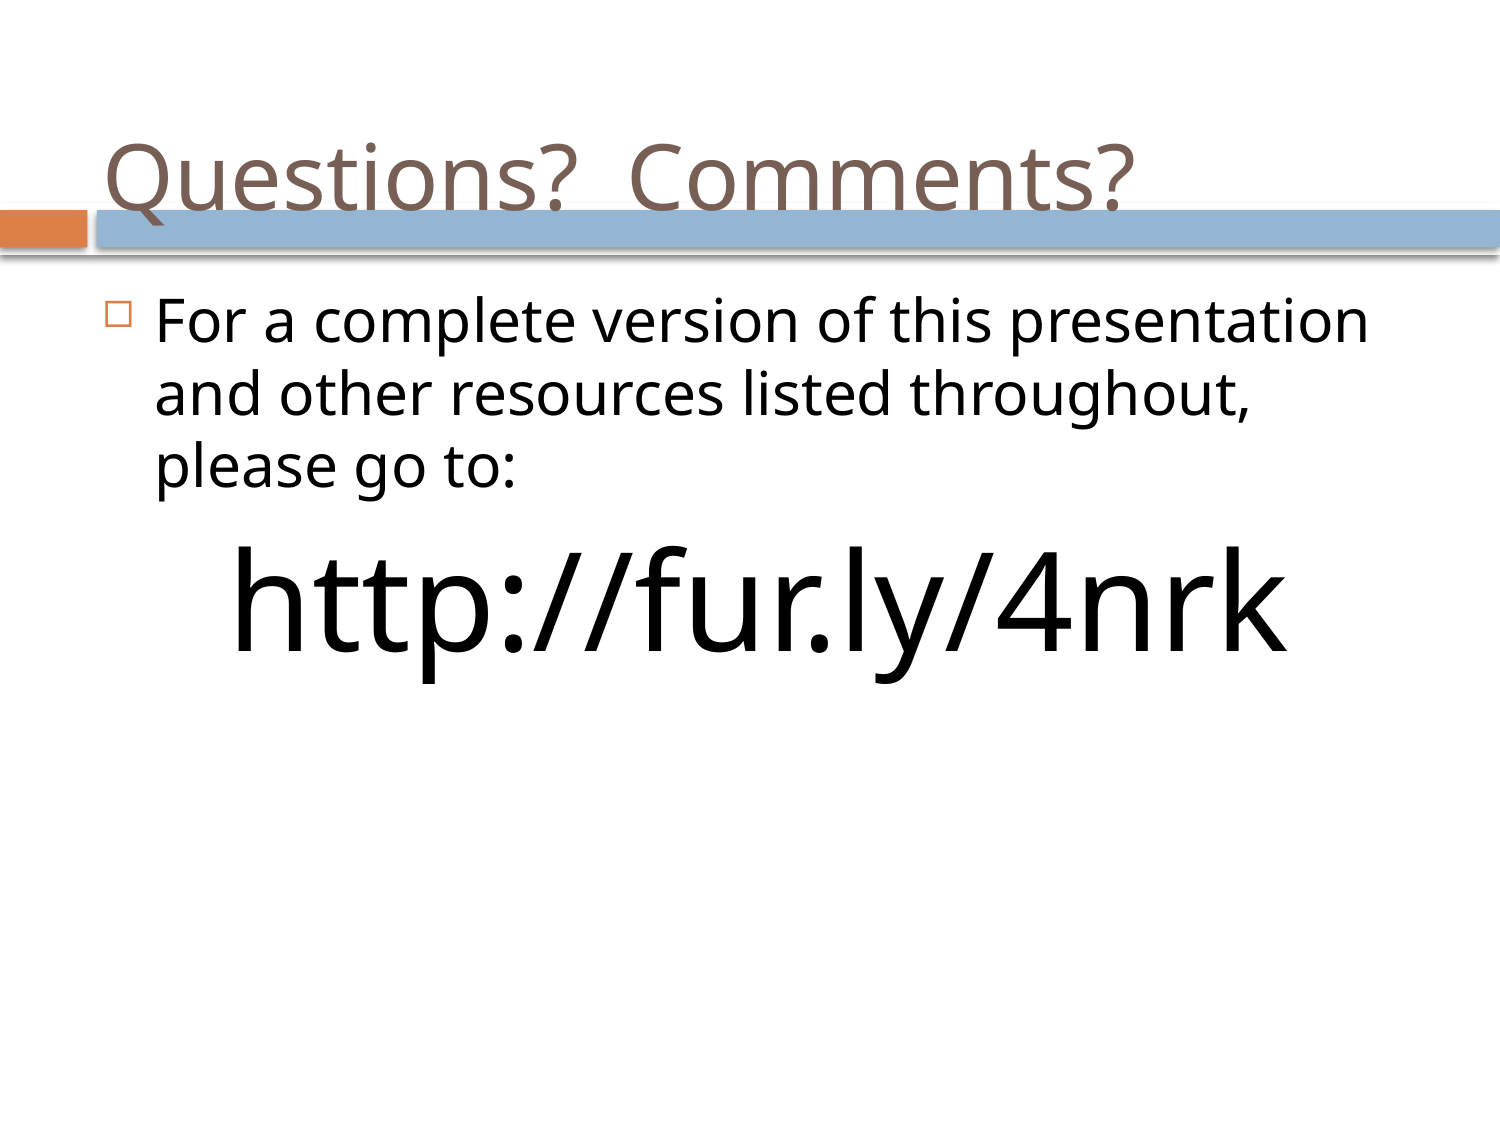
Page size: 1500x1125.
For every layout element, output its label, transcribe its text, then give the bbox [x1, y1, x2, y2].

title Questions? Comments? [87, 87, 1430, 260]
list For a complete version of this presentation and other resources listed throughout, please go to: http://fur.ly/4nrk [87, 275, 1430, 962]
